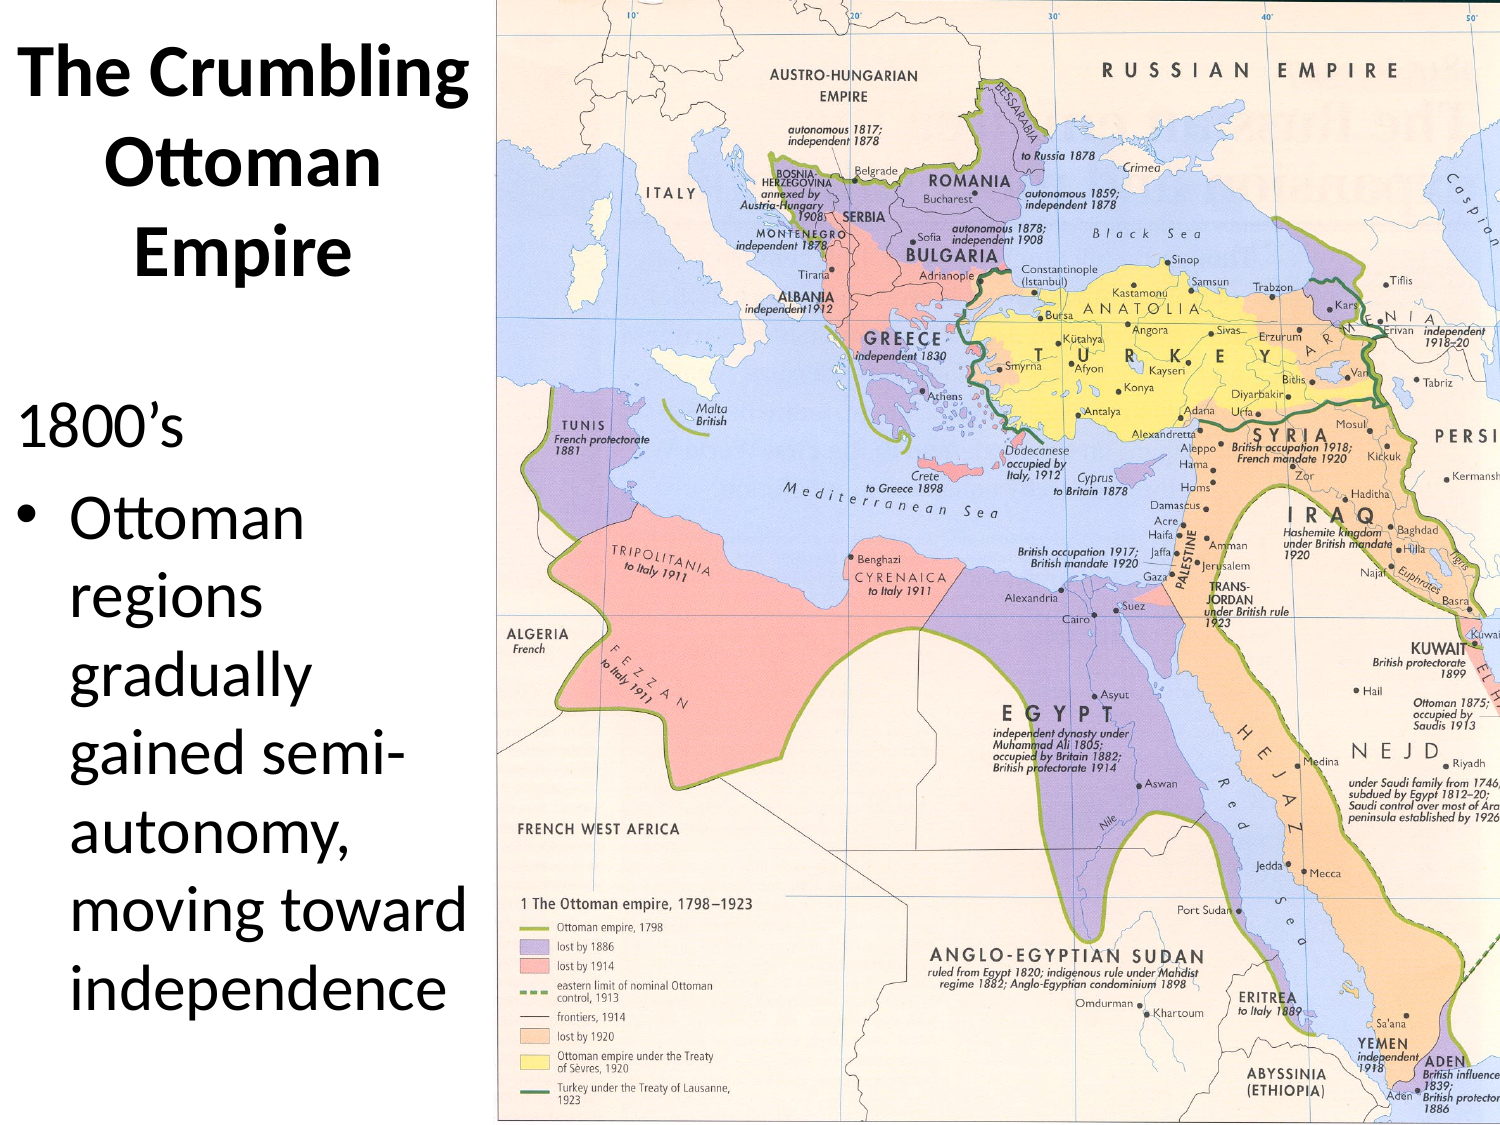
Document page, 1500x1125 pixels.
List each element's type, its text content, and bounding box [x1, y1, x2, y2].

list 1800’s Ottoman regions gradually gained semi-autonomy, moving toward independence [0, 375, 487, 1100]
picture [492, 0, 1500, 1125]
title The Crumbling Ottoman Empire [0, 0, 488, 313]
